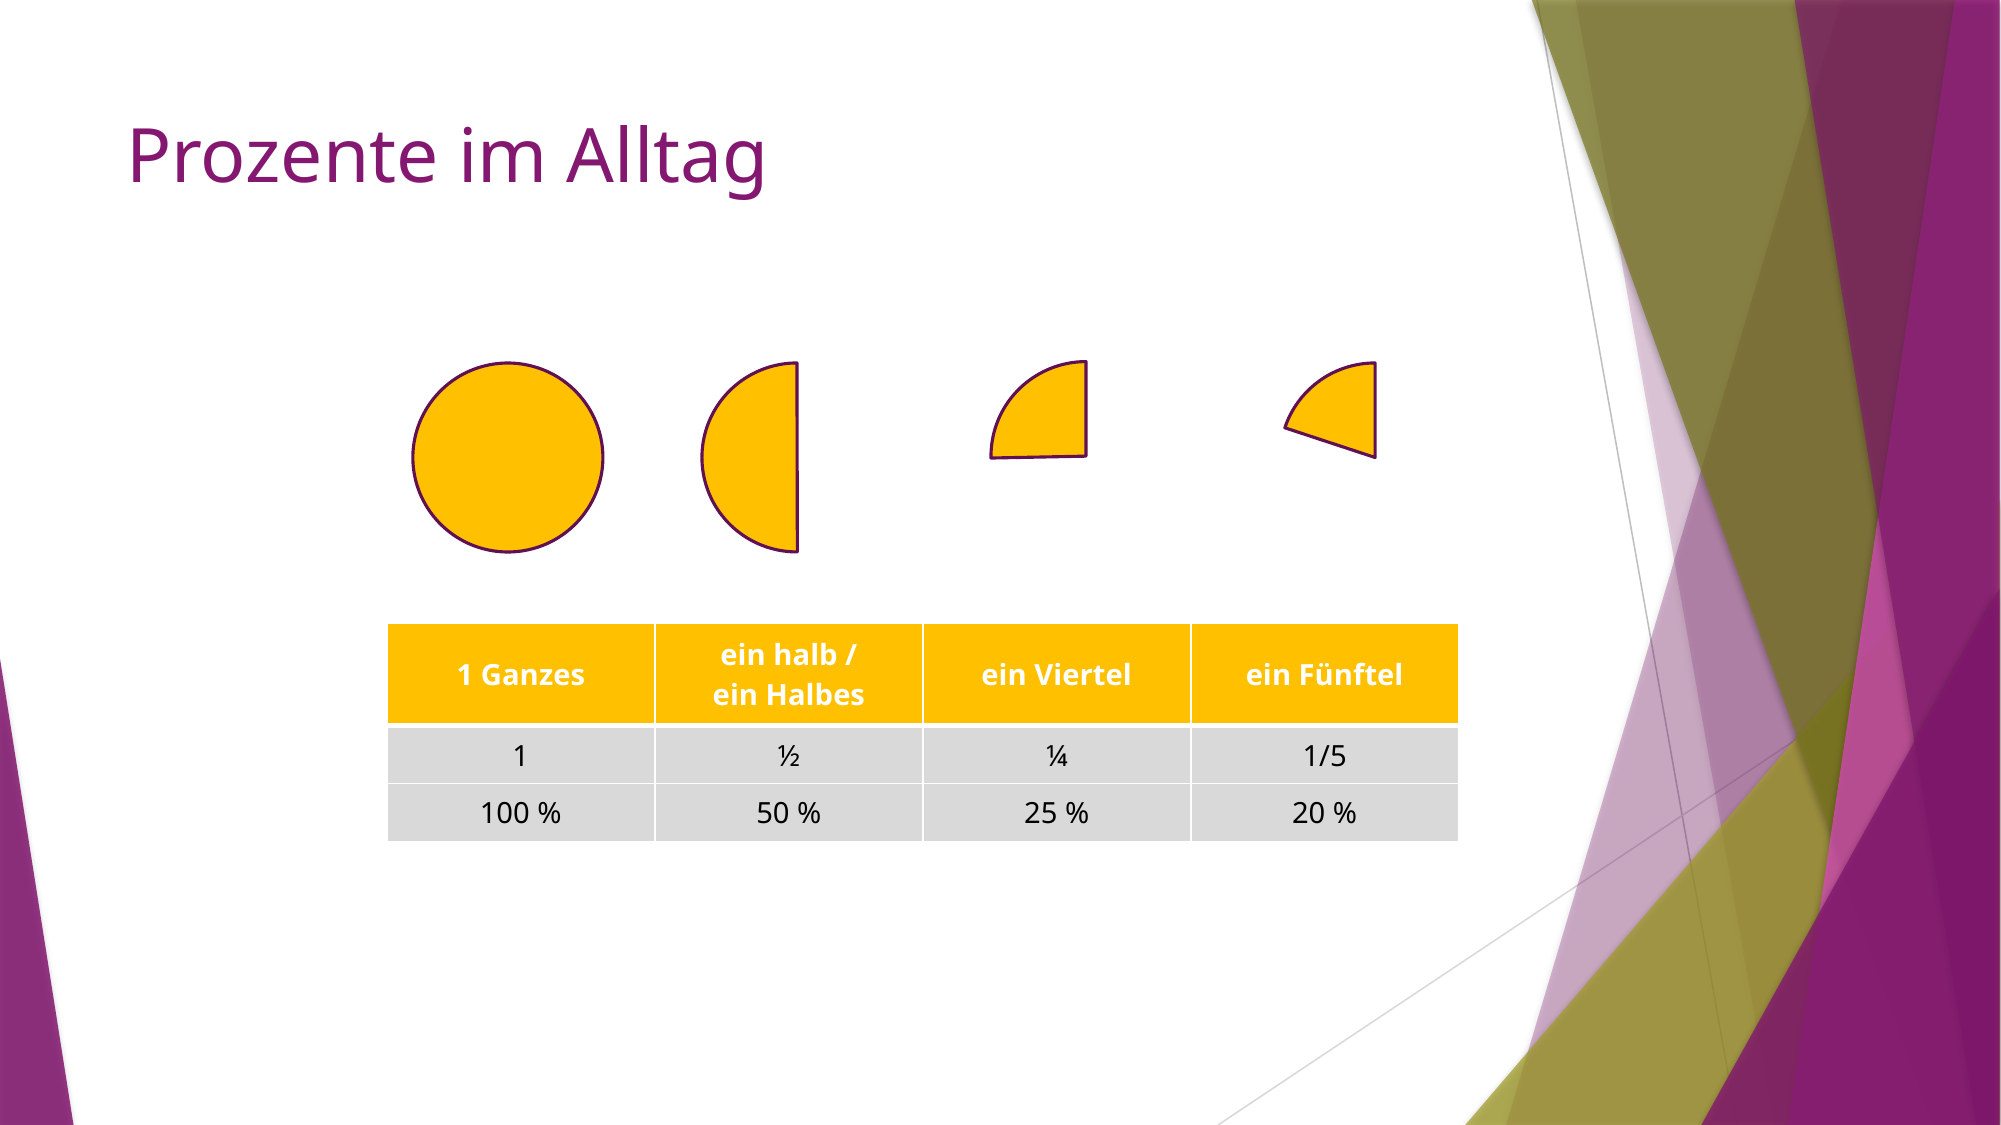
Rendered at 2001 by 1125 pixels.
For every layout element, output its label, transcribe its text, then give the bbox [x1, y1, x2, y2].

table_cell 25 % [924, 784, 1190, 841]
table_cell 1 [388, 728, 654, 783]
table_header ein halb / ein Halbes [656, 624, 922, 723]
text_box [989, 360, 1088, 460]
table_cell ½ [656, 728, 922, 783]
table_header 1 Ganzes [388, 624, 654, 723]
table_header ein Viertel [924, 624, 1190, 723]
title Prozente im Alltag [111, 99, 1522, 317]
text_box [700, 361, 799, 554]
table_cell ¼ [924, 728, 1190, 783]
text_box [411, 361, 605, 554]
table_cell 20 % [1192, 784, 1458, 841]
table_cell 50 % [656, 784, 922, 841]
table_cell 100 % [388, 784, 654, 841]
table_header ein Fünftel [1192, 624, 1458, 723]
text_box [1283, 361, 1377, 459]
table_cell 1/5 [1192, 728, 1458, 783]
